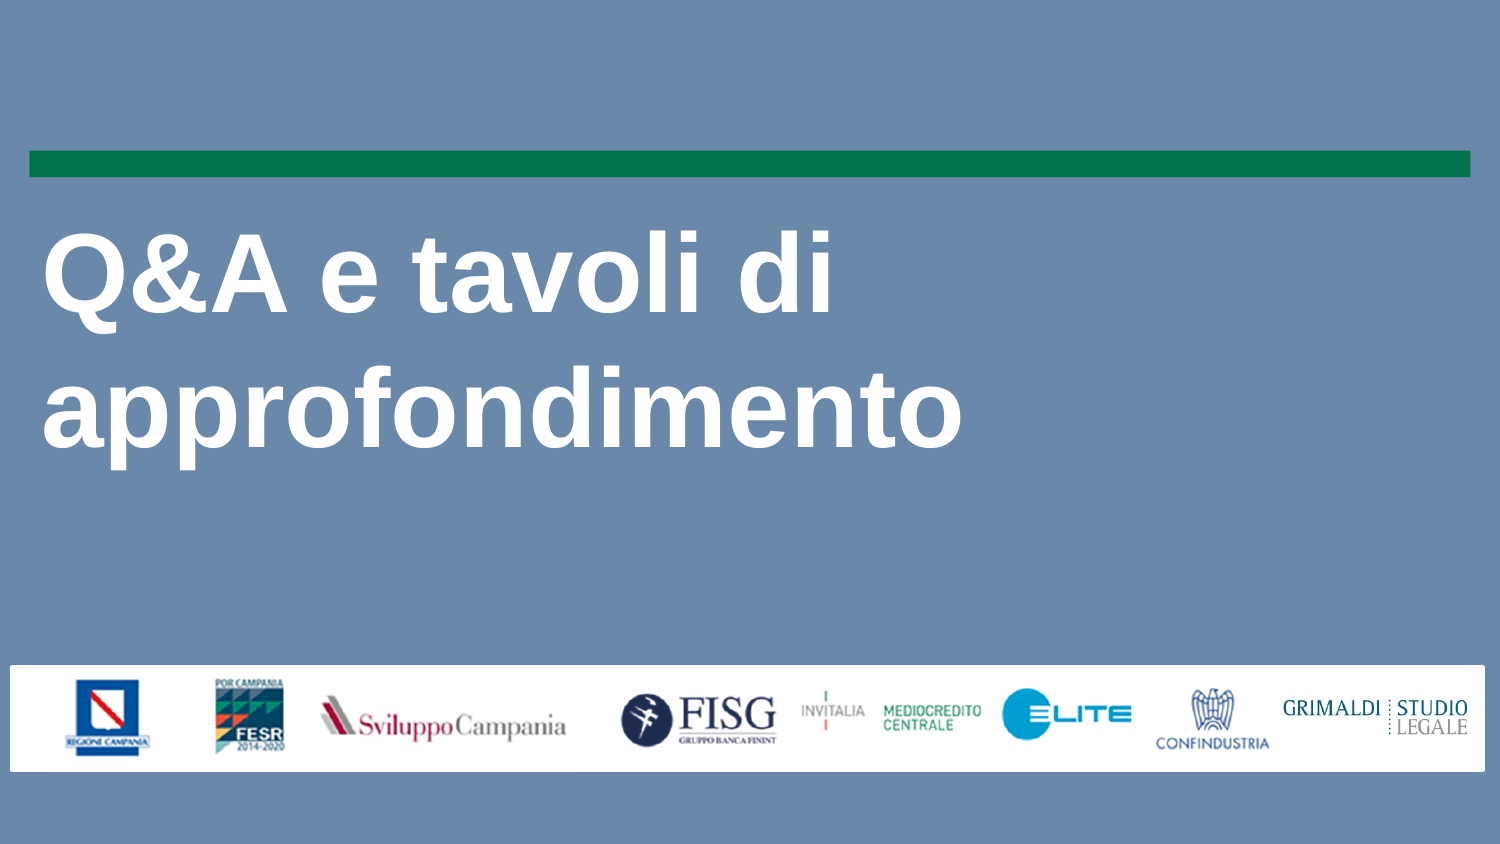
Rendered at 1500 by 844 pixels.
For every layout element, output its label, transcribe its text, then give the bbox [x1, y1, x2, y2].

picture [1280, 693, 1471, 741]
title Q&A e tavoli di approfondimento [41, 64, 1500, 505]
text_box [52, 663, 1276, 777]
